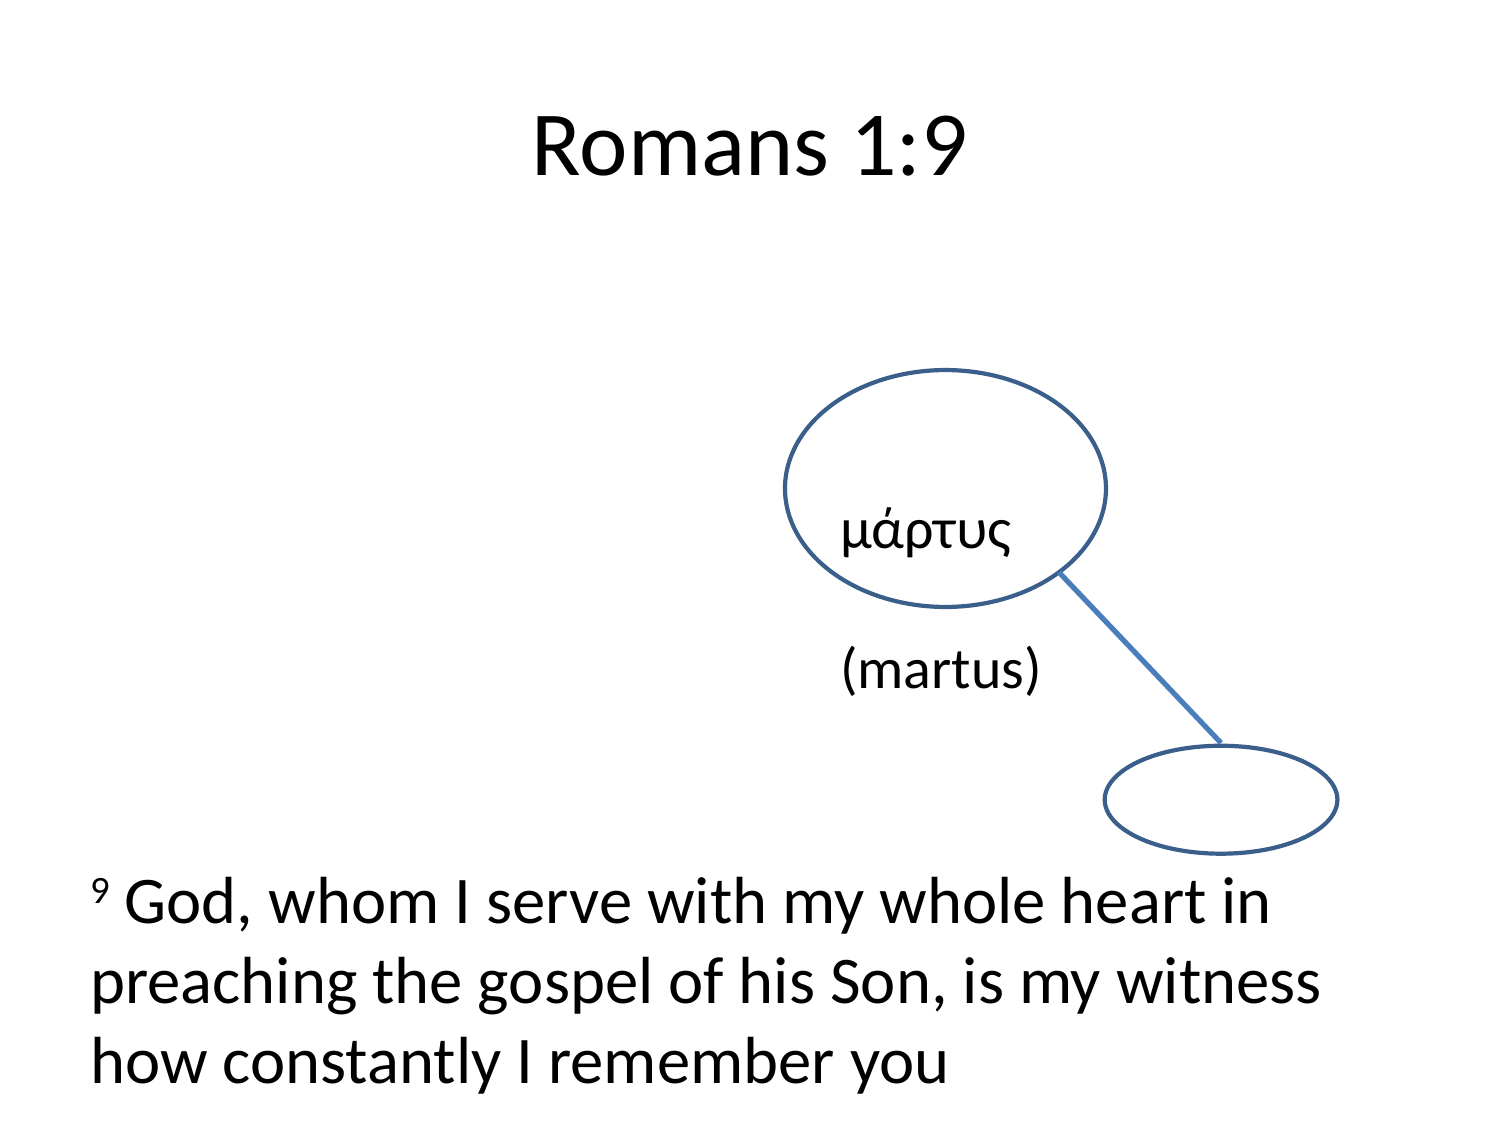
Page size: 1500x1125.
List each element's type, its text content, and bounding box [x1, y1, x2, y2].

text_box [1102, 743, 1340, 856]
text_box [1058, 571, 1222, 744]
title Romans 1:9 [75, 45, 1425, 233]
list μάρτυς (martus) 9 God, whom I serve with my whole heart in preaching the gospel of his Son, is my witness how constantly I remember you [75, 256, 1425, 999]
text_box [782, 367, 1109, 610]
